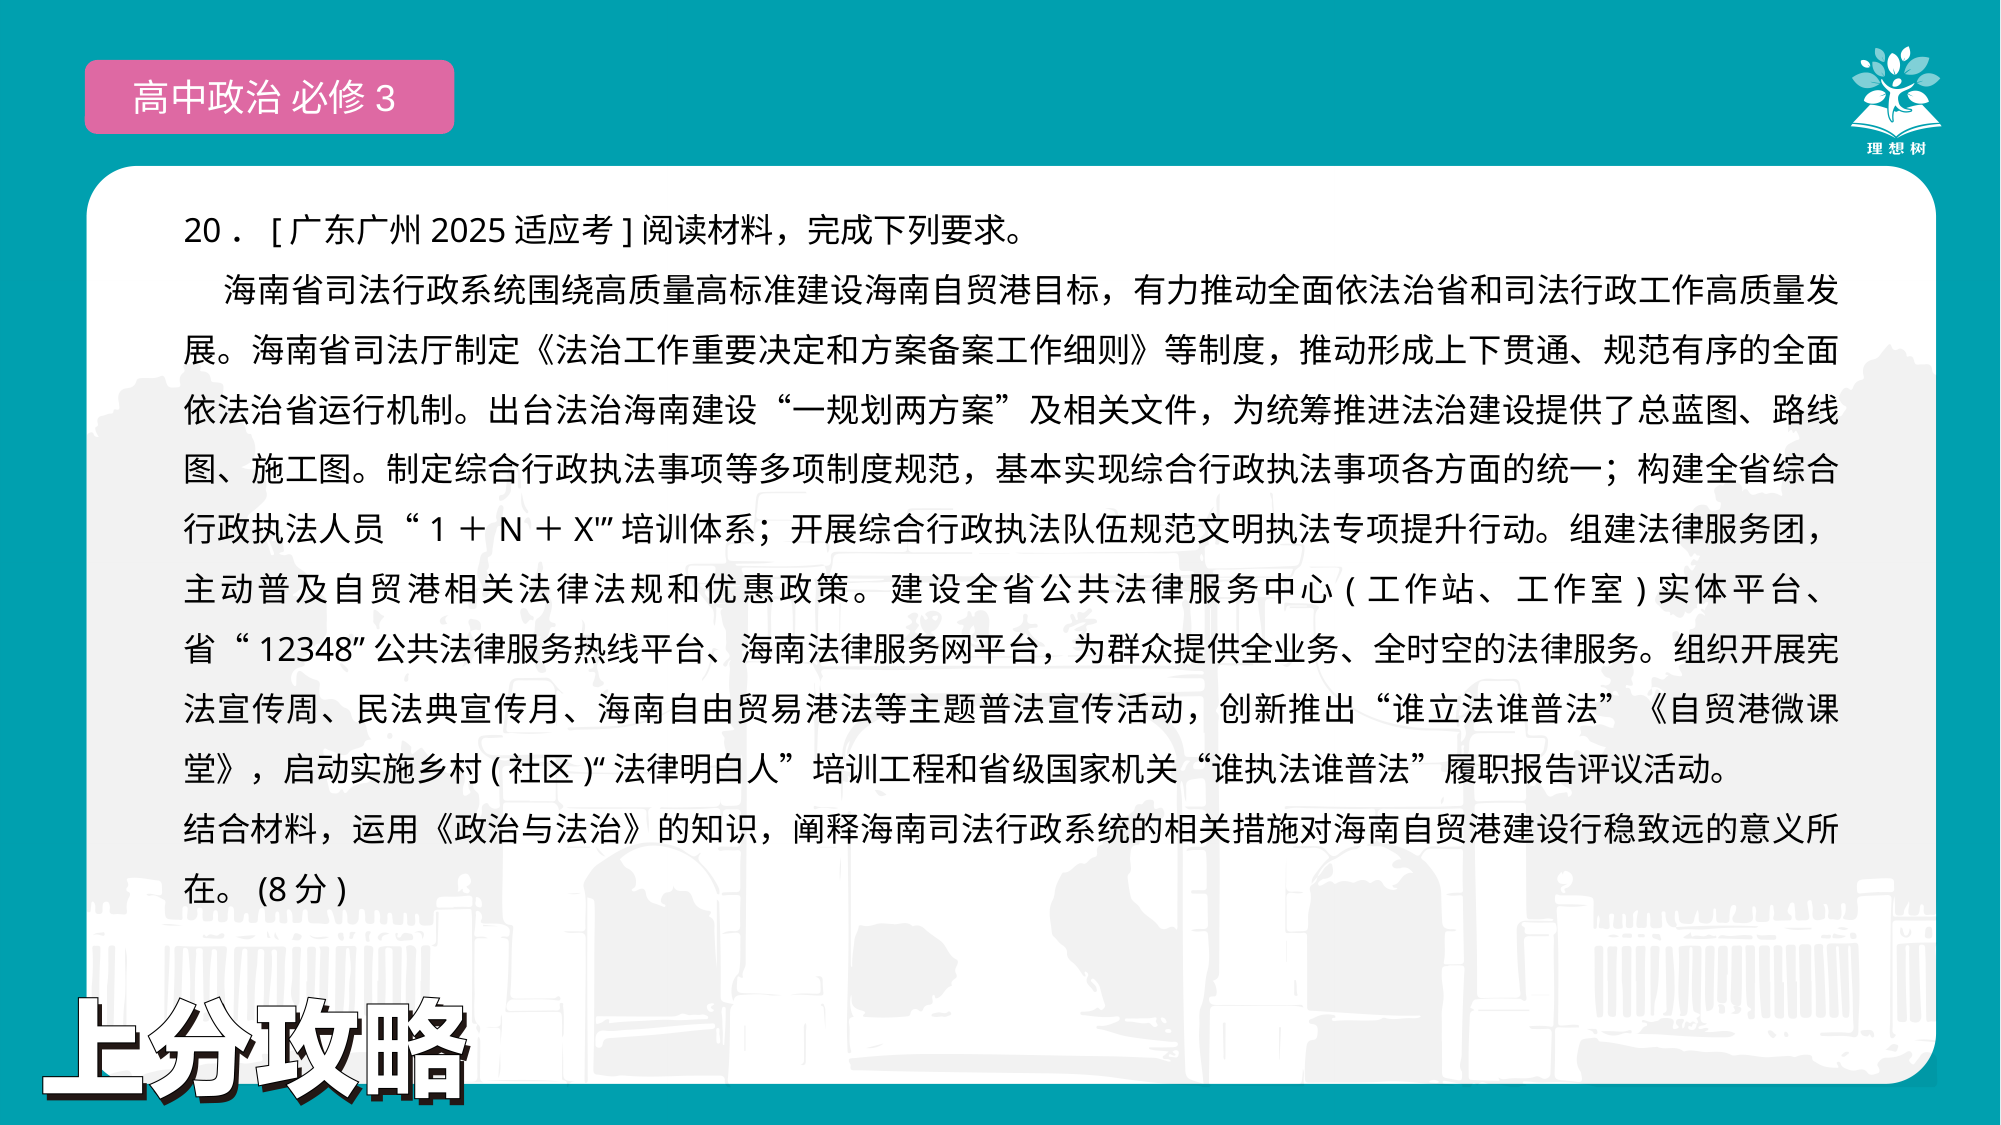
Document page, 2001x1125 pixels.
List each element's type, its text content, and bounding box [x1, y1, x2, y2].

text_box 20．[广东广州2025适应考]阅读材料，完成下列要求。 海南省司法行政系统围绕高质量高标准建设海南自贸港目标，有力推动全面依法治省和司法行政工作高质量发展。海南省司法厅制定《法治工作重要决定和方案备案工作细则》等制度，推动形成上下贯通、规范有序的全面依法治省运行机制。出台法治海南建设“一规划两方案”及相关文件，为统筹推进法治建设提供了总蓝图、路线图、施工图。制定综合行政执法事项等多项制度规范，基本实现综合行政执法事项各方面的统一；构建全省综合行政执法人员“1＋N＋X'”培训体系；开展综合行政执法队伍规范文明执法专项提升行动。组建法律服务团，主动普及自贸港相关法律法规和优惠政策。建设全省公共法律服务中心(工作站、工作室)实体平台、省“12348”公共法律服务热线平台、海南法律服务网平台，为群众提供全业务、全时空的法律服务。组织开展宪法宣传周、民法典宣传月、海南自由贸易港法等主题普法宣传活动，创新推出“谁立法谁普法”《自贸港微课堂》，启动实施乡村(社区)“法律明白人”培训工程和省级国家机关“谁执法谁普法”履职报告评议活动。 结合材料，运用《政治与法治》的知识，阐释海南司法行政系统的相关措施对海南自贸港建设行稳致远的意义所在。(8分) [168, 181, 1855, 790]
picture [0, 0, 2001, 1125]
text_box 高中政治 必修3 [83, 58, 456, 135]
